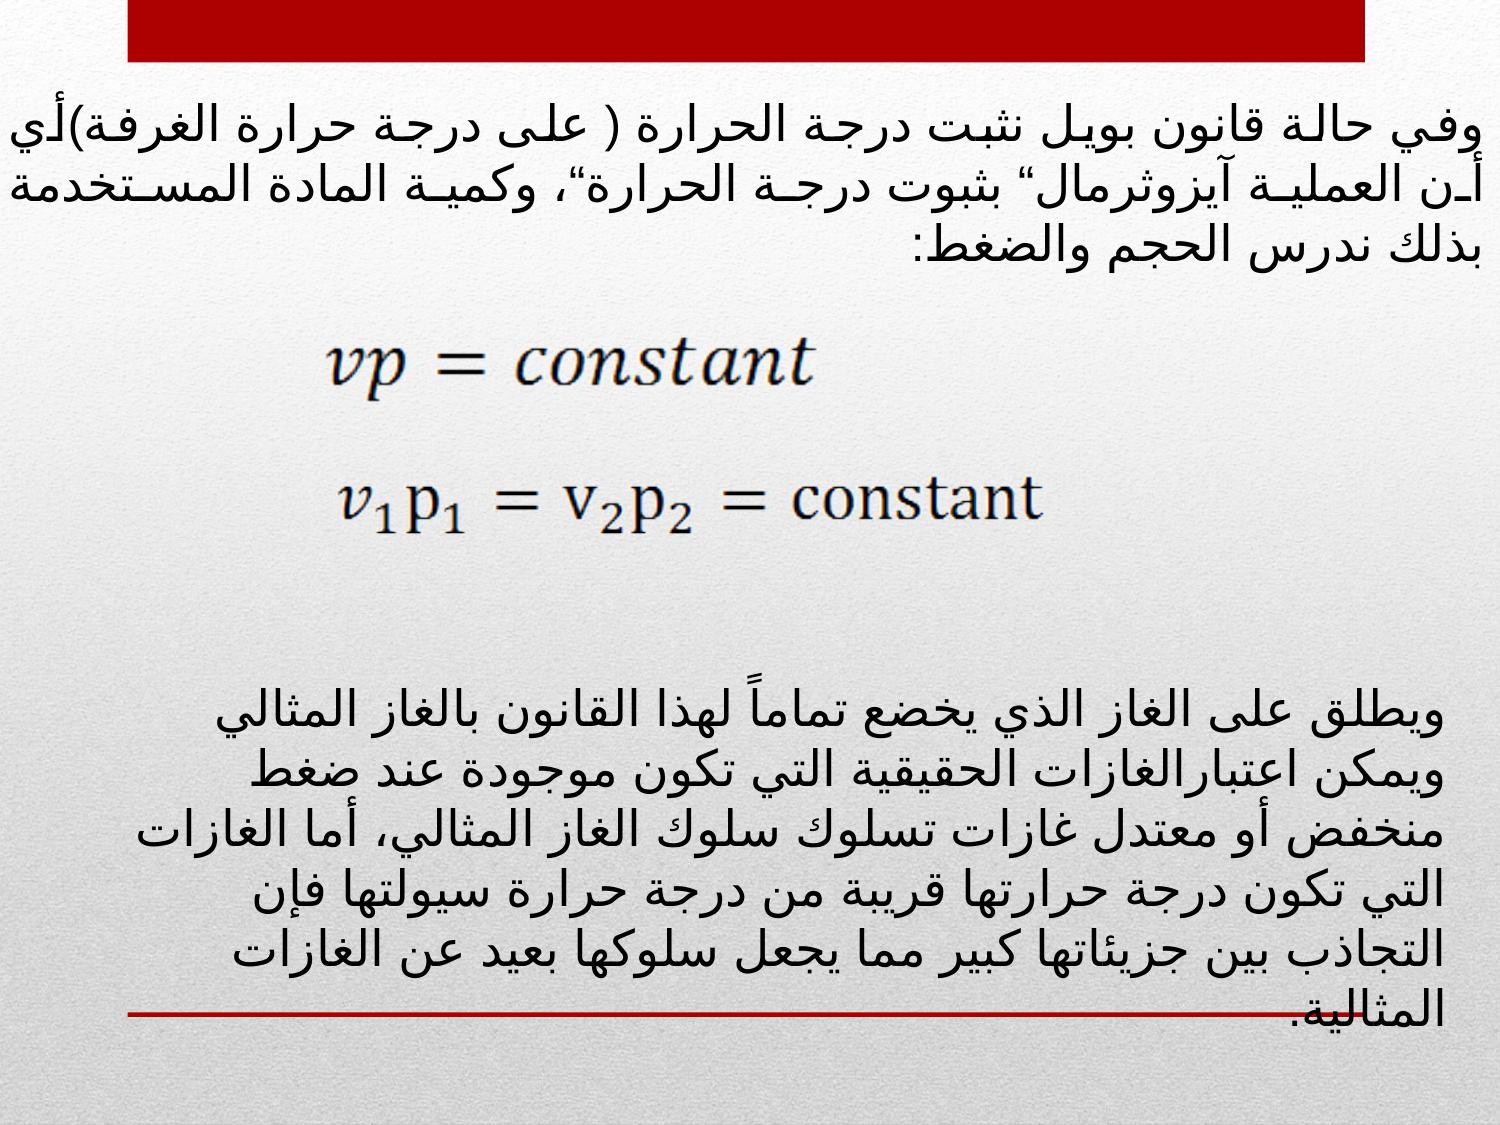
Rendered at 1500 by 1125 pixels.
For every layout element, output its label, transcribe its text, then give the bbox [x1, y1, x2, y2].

text_box وفي حالة قانون بويل نثبت درجة الحرارة ( على درجة حرارة الغرفة)أي أن العملية آيزوثرمال“ بثبوت درجة الحرارة“، وكمية المادة المستخدمة بذلك ندرس الحجم والضغط: [0, 138, 1500, 280]
picture [335, 455, 1047, 552]
text_box [0, 0, 1500, 75]
picture [323, 313, 842, 422]
text_box ويطلق على الغاز الذي يخضع تماماً لهذا القانون بالغاز المثالي ويمكن اعتبارالغازات الحقيقية التي تكون موجودة عند ضغط منخفض أو معتدل غازات تسلوك سلوك الغاز المثالي، أما الغازات التي تكون درجة حرارتها قريبة من درجة حرارة سيولتها فإن التجاذب بين جزيئاتها كبير مما يجعل سلوكها بعيد عن الغازات المثالية. [100, 668, 1463, 1044]
text_box وفي حالة قانون بويل نثبت درجة الحرارة ( على درجة حرارة الغرفة)أي أن العملية آيزوثرمال“ بثبوت درجة الحرارة“، وكمية المادة المستخدمة بذلك ندرس الحجم والضغط: [0, 84, 1500, 137]
